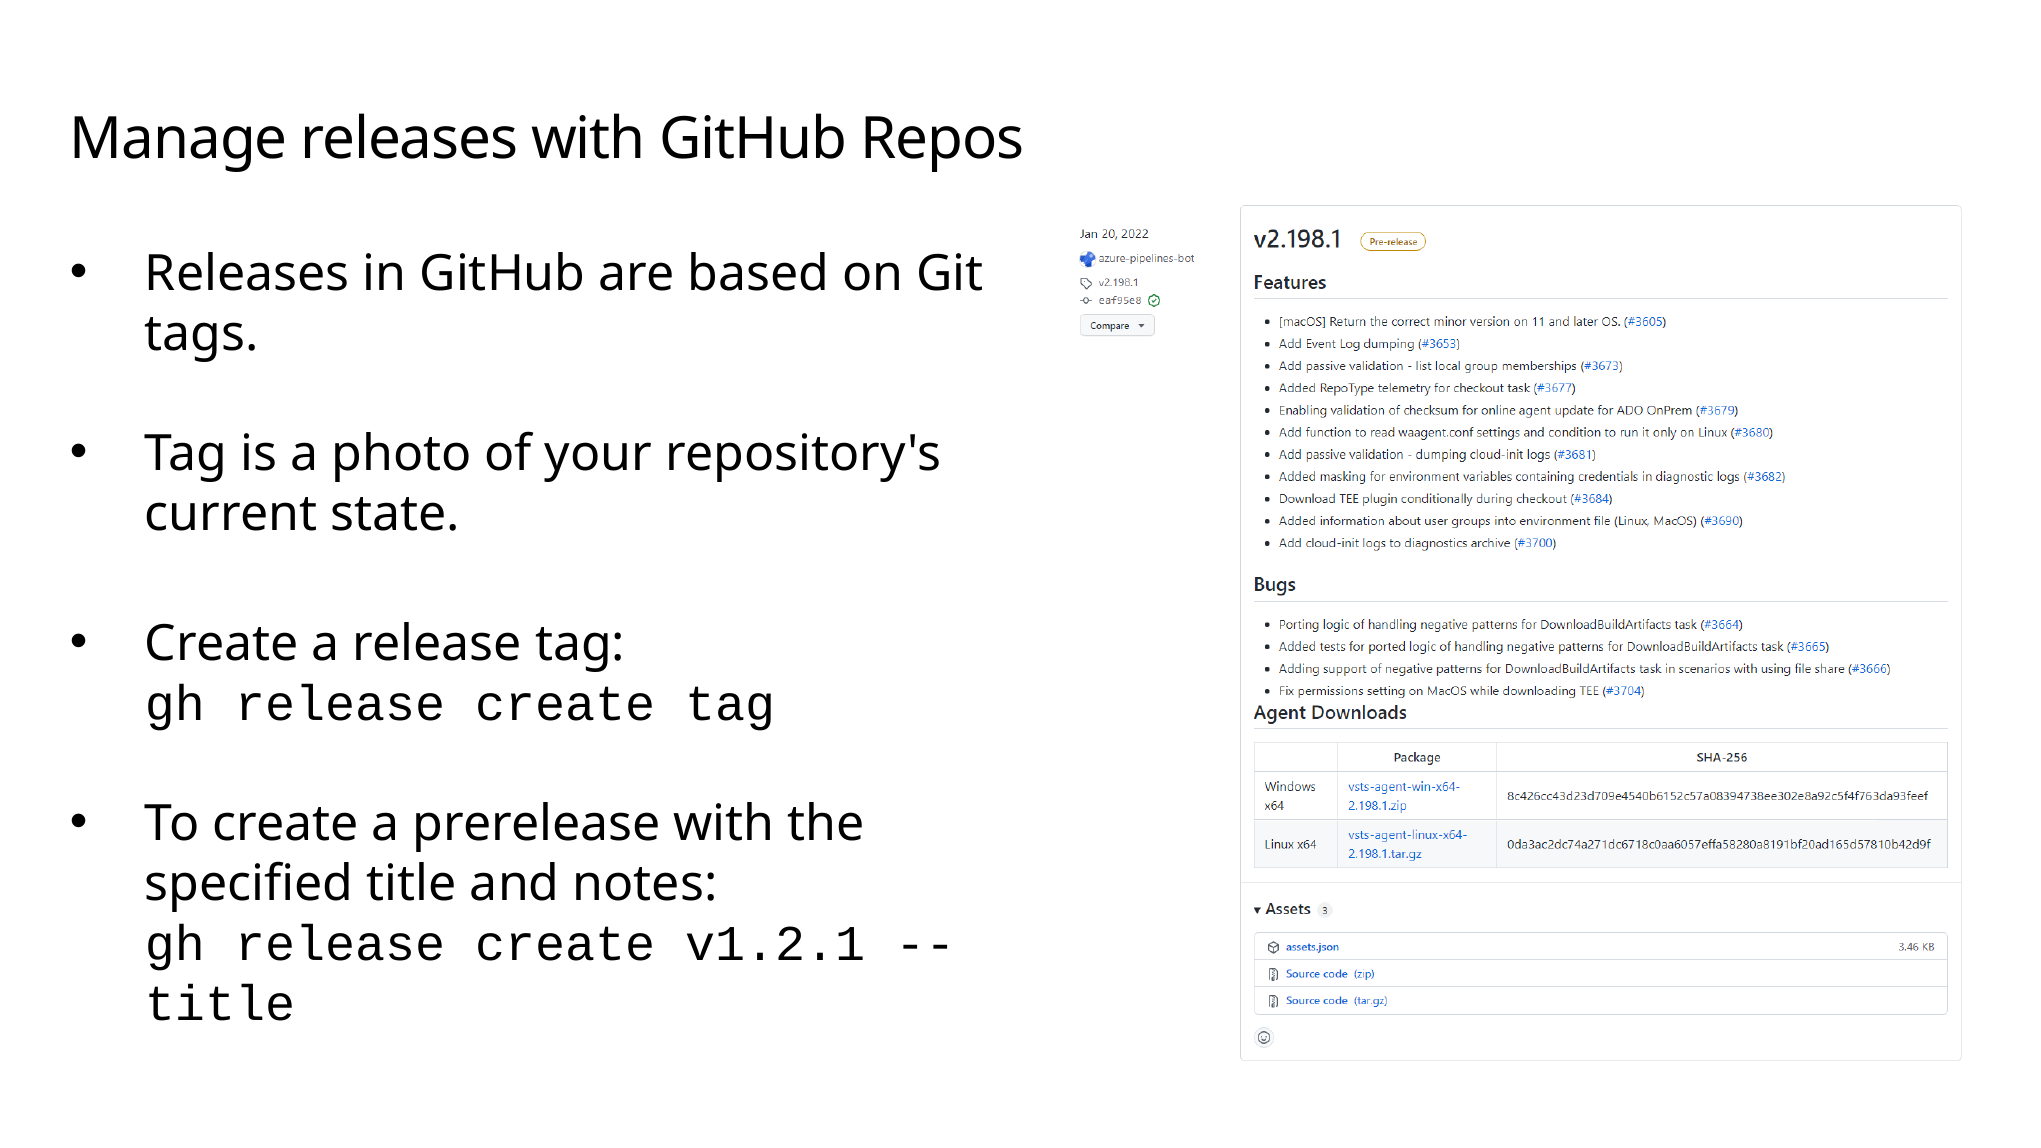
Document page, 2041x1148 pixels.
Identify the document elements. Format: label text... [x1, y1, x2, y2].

title Manage releases with GitHub Repos [70, 103, 1969, 172]
picture [1069, 195, 1969, 1068]
text_box Releases in GitHub are based on Git tags. Tag is a photo of your repository's current state. Create a release tag: gh release create tag To create a prerelease with the specified title and notes: gh release create v1.2.1 --title [69, 240, 1021, 1068]
